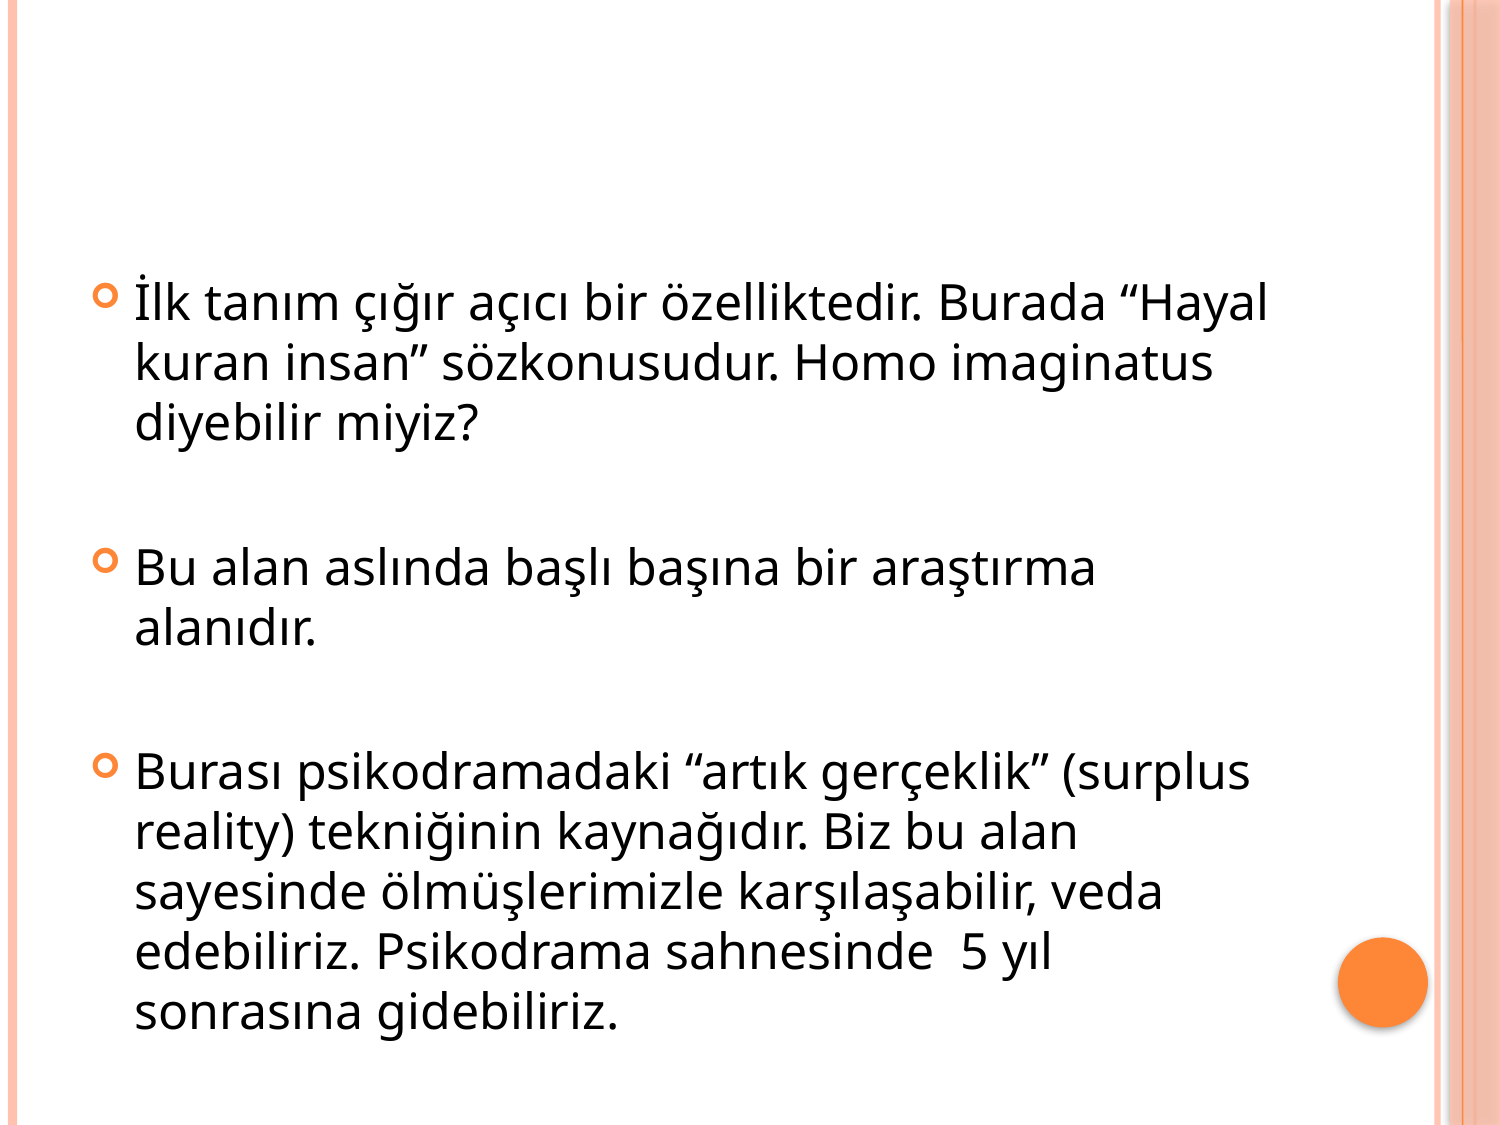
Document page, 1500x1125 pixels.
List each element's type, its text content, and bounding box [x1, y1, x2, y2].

list İlk tanım çığır açıcı bir özelliktedir. Burada “Hayal kuran insan” sözkonusudur. Homo imaginatus diyebilir miyiz? Bu alan aslında başlı başına bir araştırma alanıdır. Burası psikodramadaki “artık gerçeklik” (surplus reality) tekniğinin kaynağıdır. Biz bu alan sayesinde ölmüşlerimizle karşılaşabilir, veda edebiliriz. Psikodrama sahnesinde 5 yıl sonrasına gidebiliriz. [75, 262, 1300, 1062]
